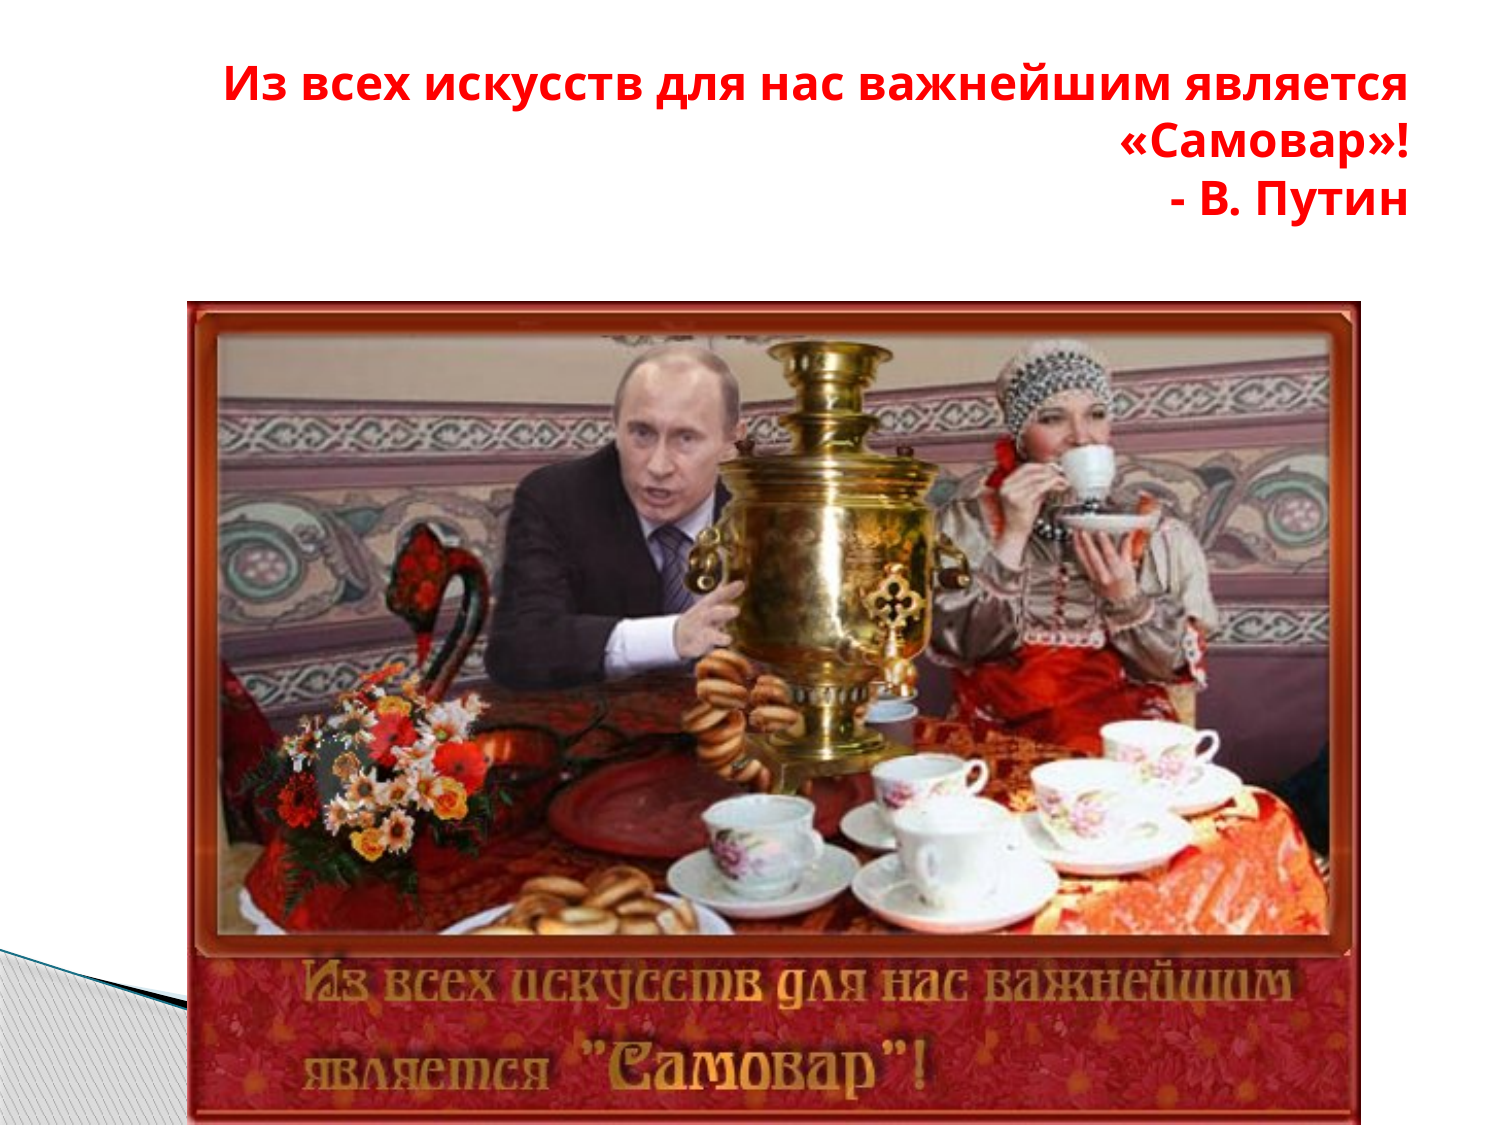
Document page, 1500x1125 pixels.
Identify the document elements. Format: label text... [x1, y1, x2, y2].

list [187, 301, 1361, 1125]
title Из всех искусств для нас важнейшим является «Самовар»! - В. Путин [75, 45, 1425, 233]
